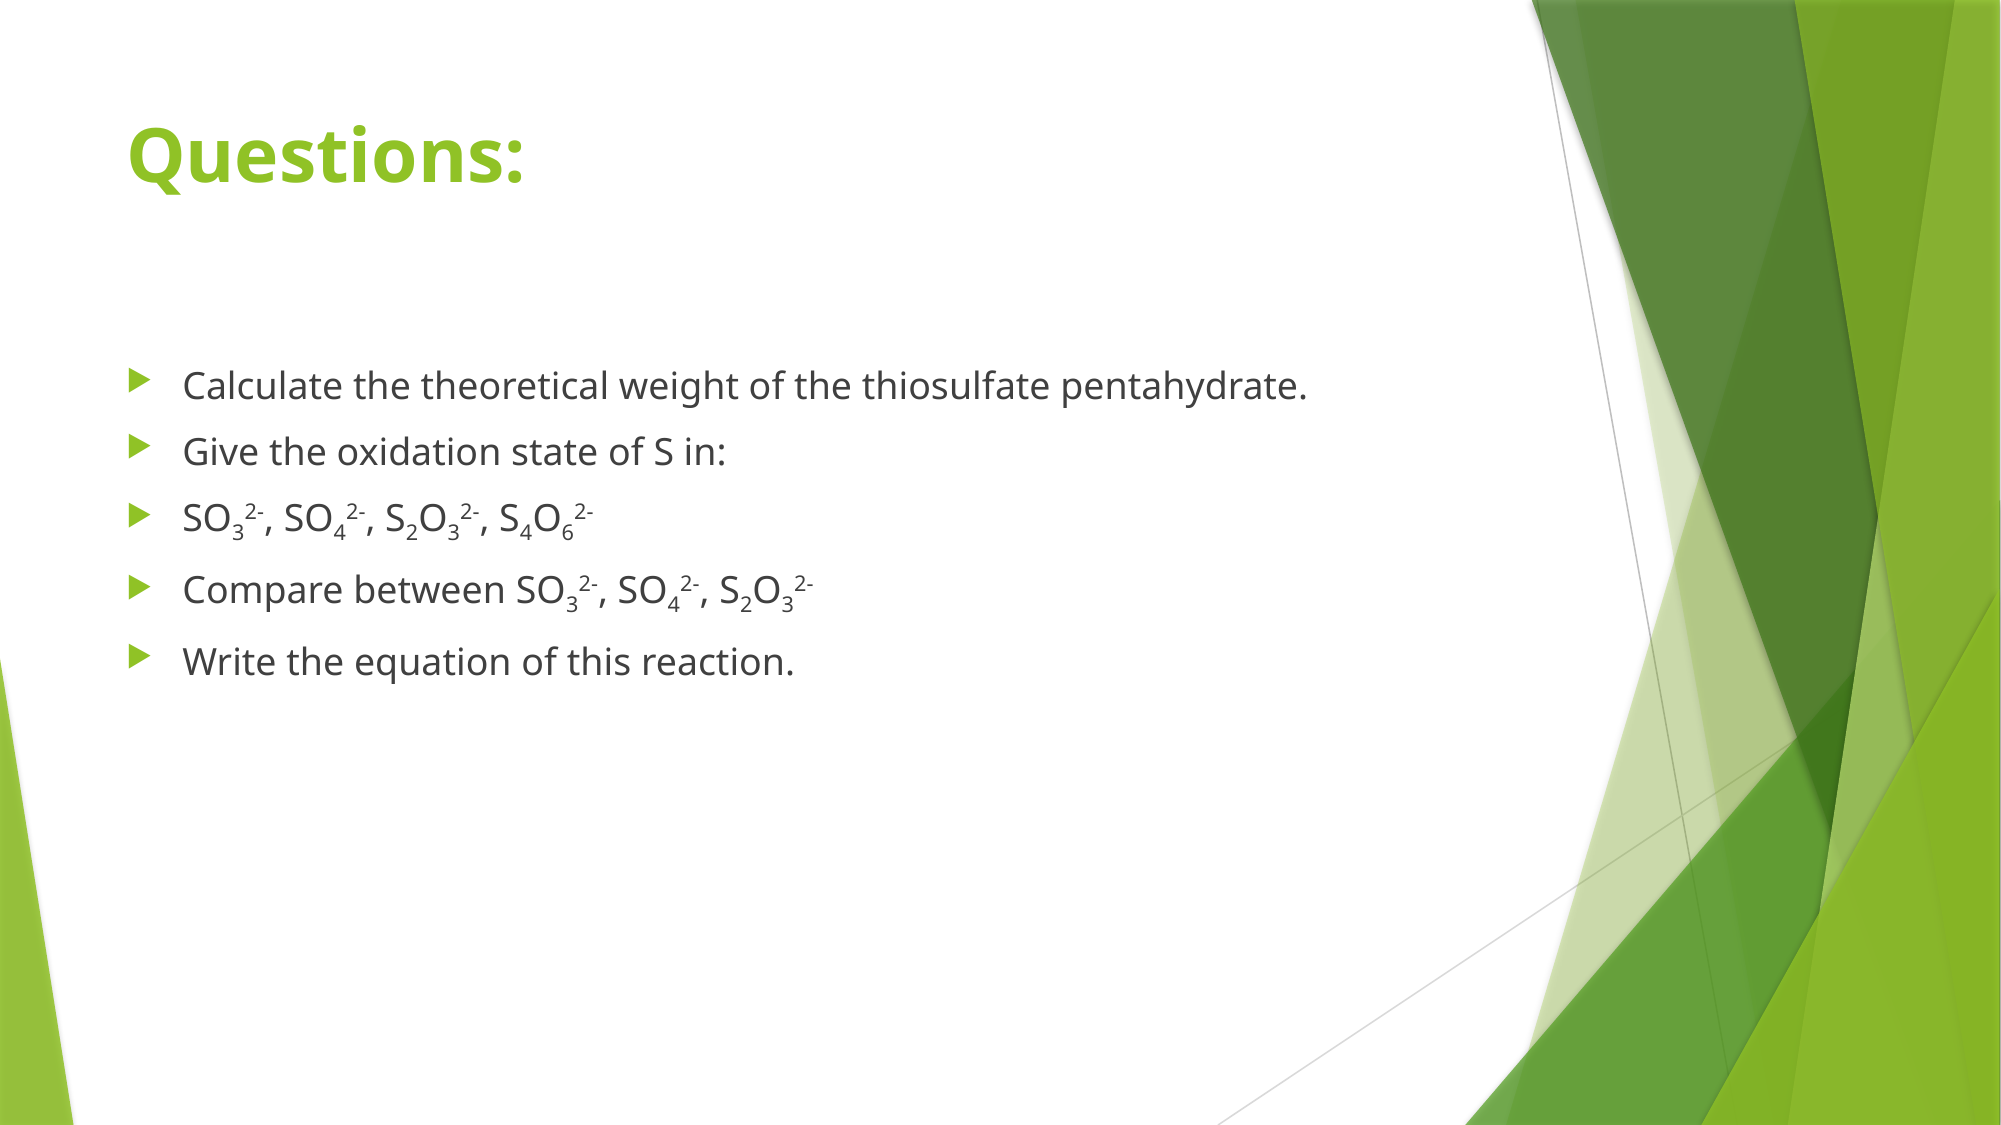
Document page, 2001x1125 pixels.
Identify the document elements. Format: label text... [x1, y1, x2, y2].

list Calculate the theoretical weight of the thiosulfate pentahydrate. Give the oxidation state of S in: SO32-, SO42-, S2O32-, S4O62- Compare between SO32-, SO42-, S2O32- Write the equation of this reaction. [111, 354, 1522, 992]
title Questions: [111, 99, 1522, 317]
